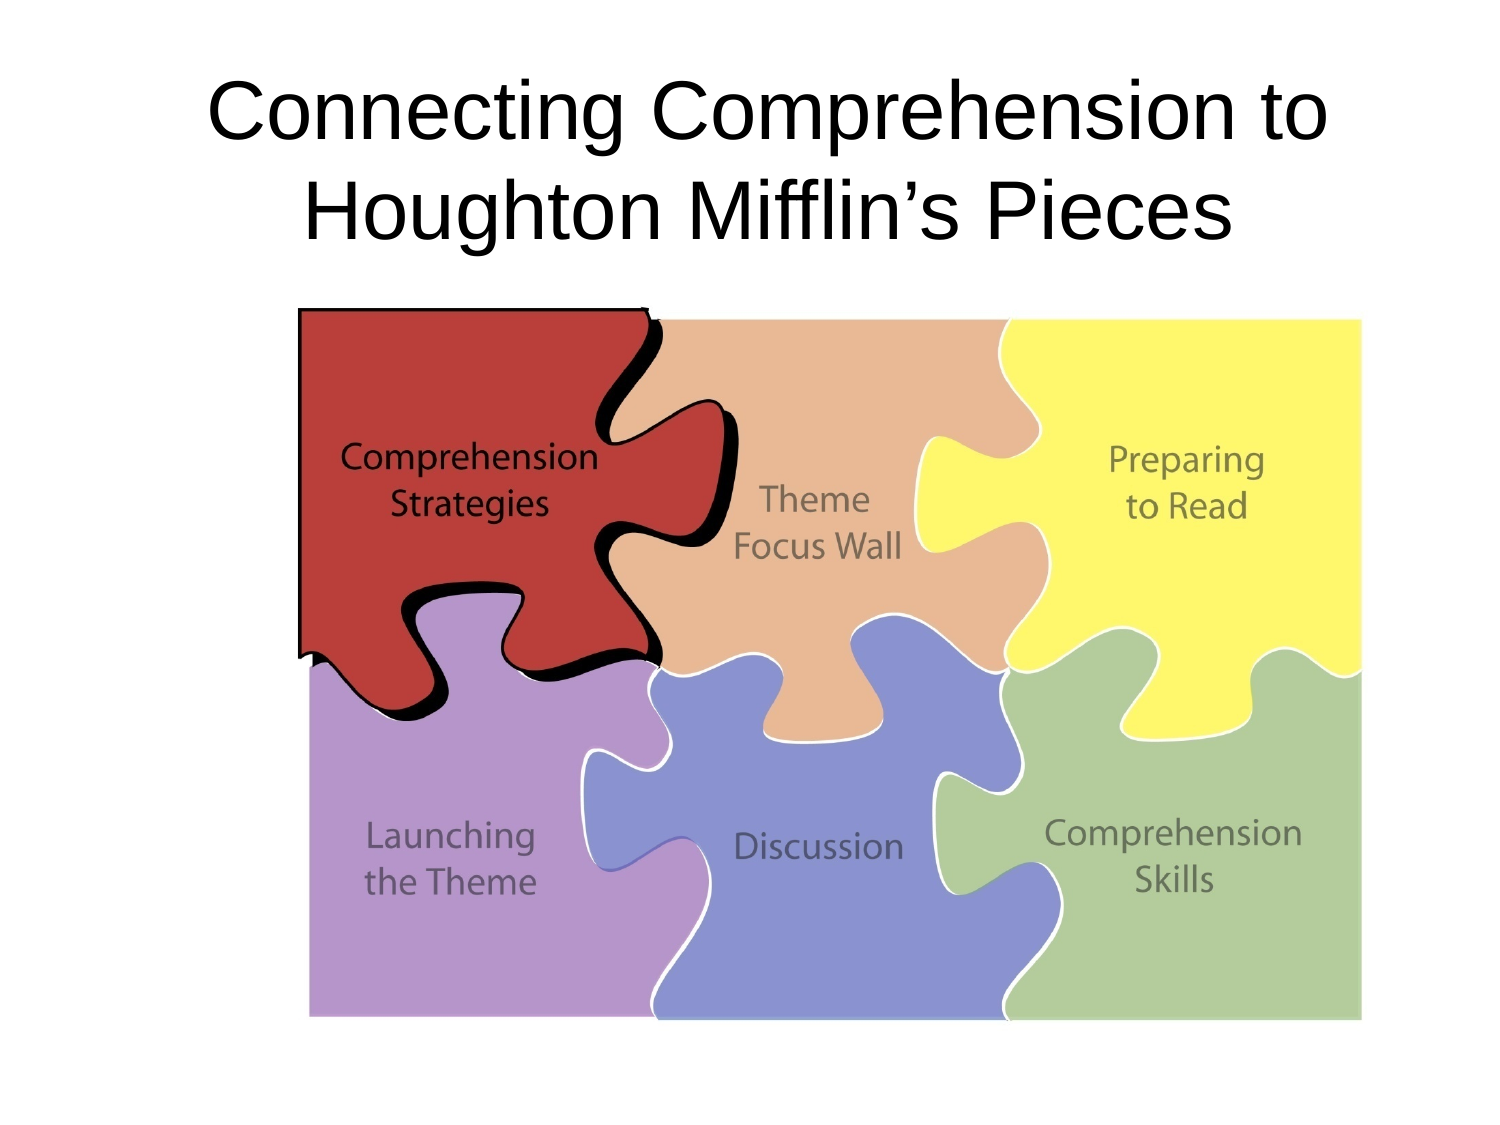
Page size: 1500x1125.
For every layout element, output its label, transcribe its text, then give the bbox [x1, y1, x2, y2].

title Connecting Comprehension to Houghton Mifflin’s Pieces [187, 87, 1351, 226]
picture [287, 299, 1376, 1035]
